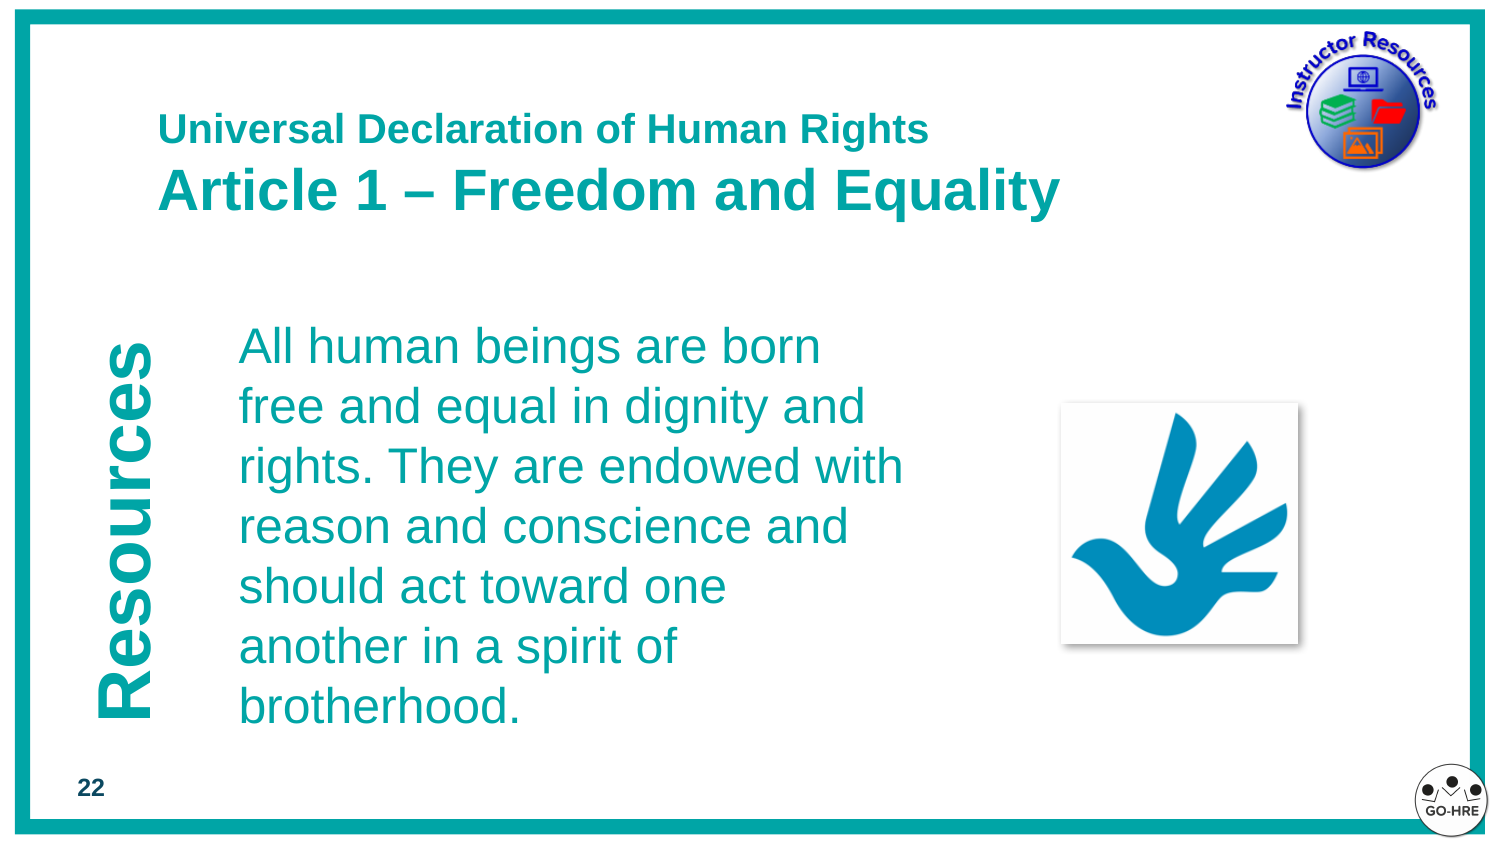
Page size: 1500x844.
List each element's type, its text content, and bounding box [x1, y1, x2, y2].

picture [1060, 403, 1298, 645]
title Universal Declaration of Human Rights Article 1 – Freedom and Equality [142, 86, 1401, 237]
picture [1285, 30, 1441, 181]
text_box Resources [30, 189, 181, 739]
list All human beings are born free and equal in dignity and rights. They are endowed with reason and conscience and should act toward one another in a spirit of brotherhood. [204, 247, 920, 801]
picture [1414, 763, 1490, 839]
slide_number 22 [30, 754, 121, 819]
